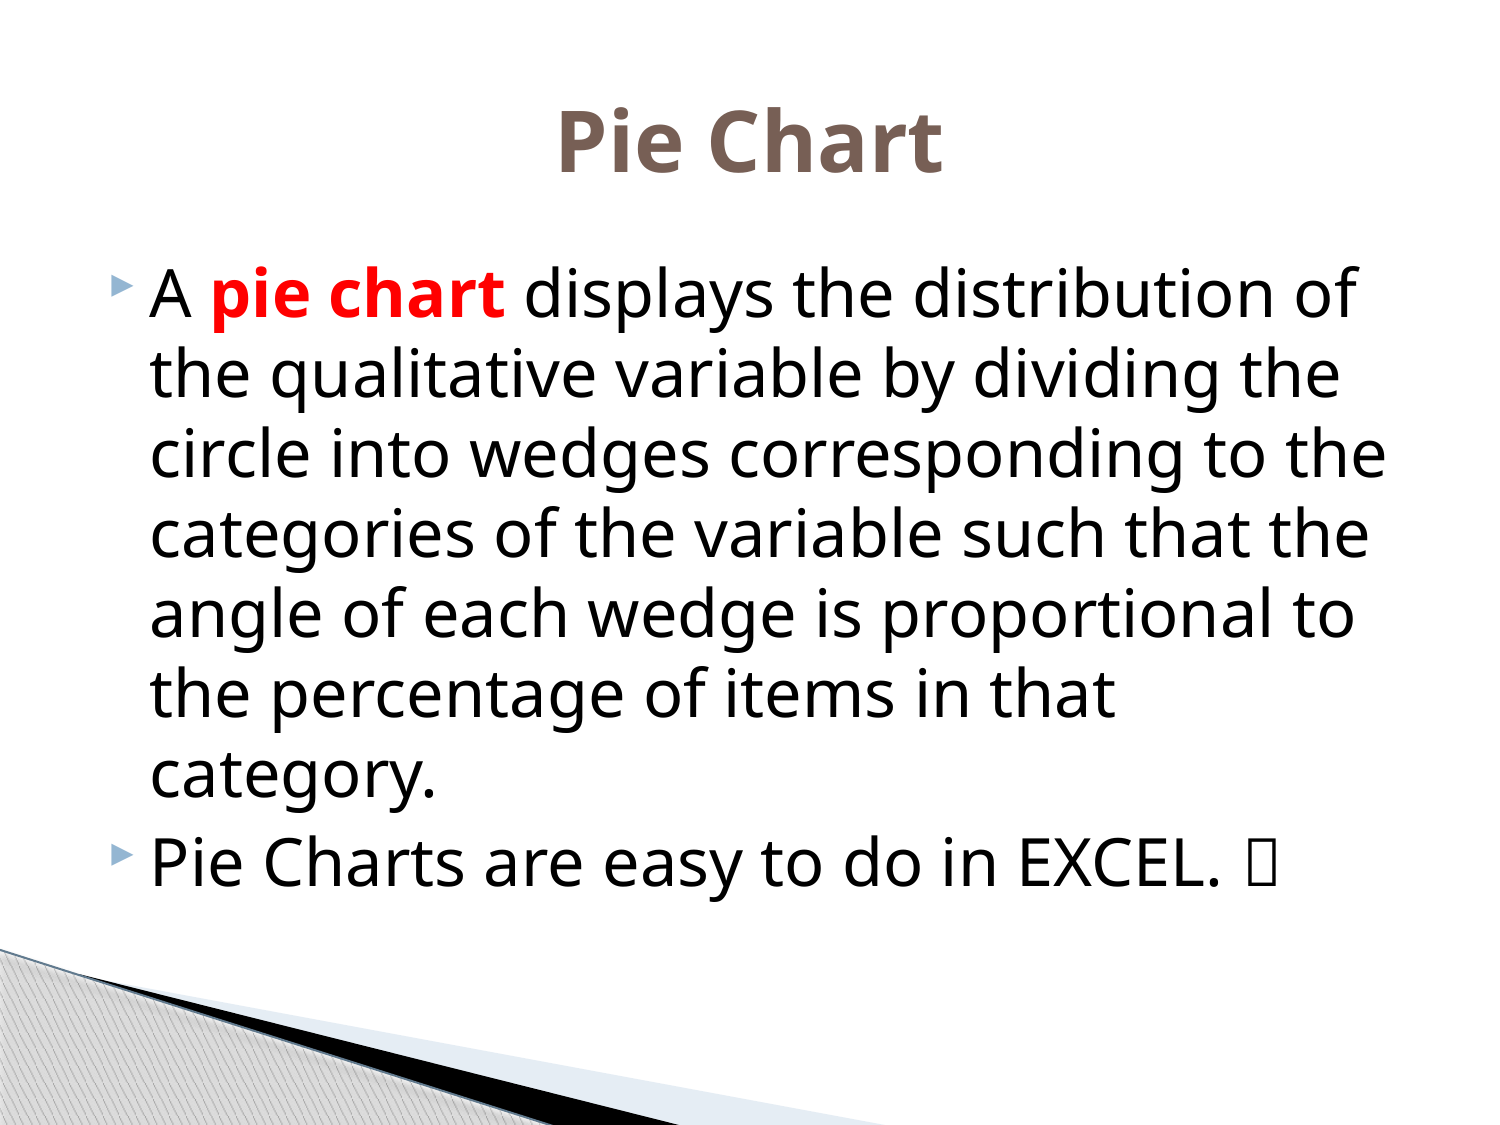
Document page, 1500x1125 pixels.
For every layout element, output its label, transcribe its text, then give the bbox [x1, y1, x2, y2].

title Pie Chart [75, 45, 1425, 233]
list A pie chart displays the distribution of the qualitative variable by dividing the circle into wedges corresponding to the categories of the variable such that the angle of each wedge is proportional to the percentage of items in that category. Pie Charts are easy to do in EXCEL.  [75, 243, 1425, 986]
